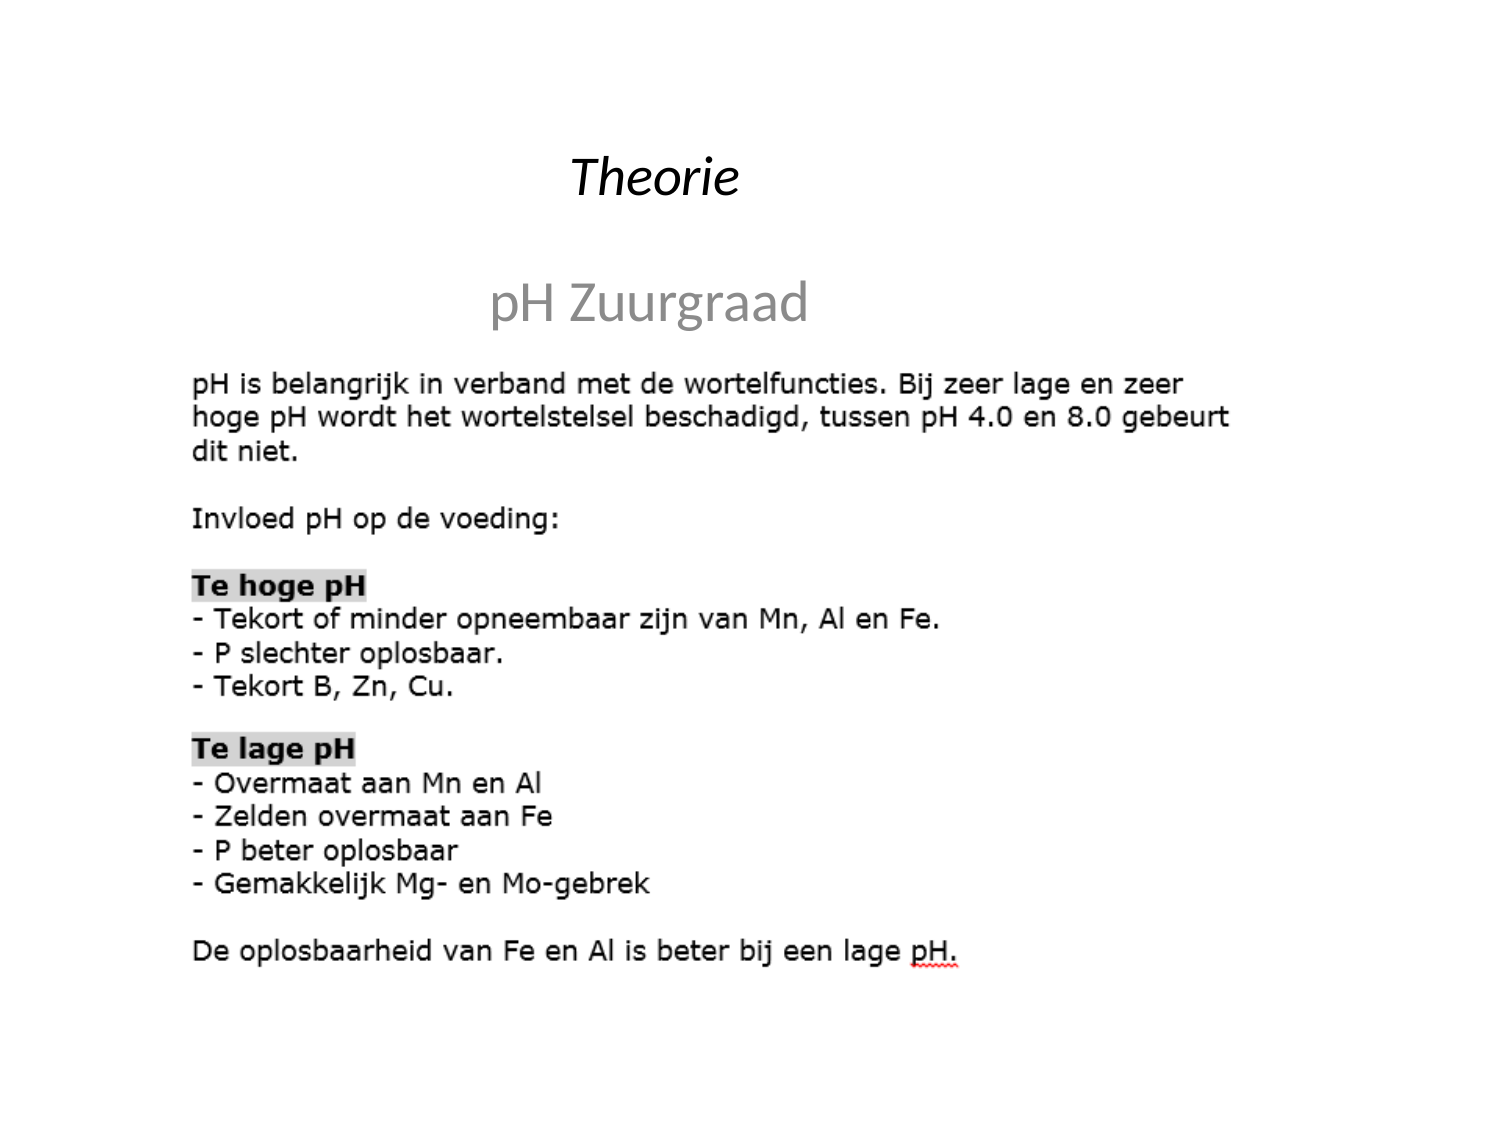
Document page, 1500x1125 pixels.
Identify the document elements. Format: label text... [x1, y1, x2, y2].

picture [183, 361, 1235, 975]
subtitle pH Zuurgraad [64, 255, 1235, 882]
title Theorie [112, 101, 1199, 244]
